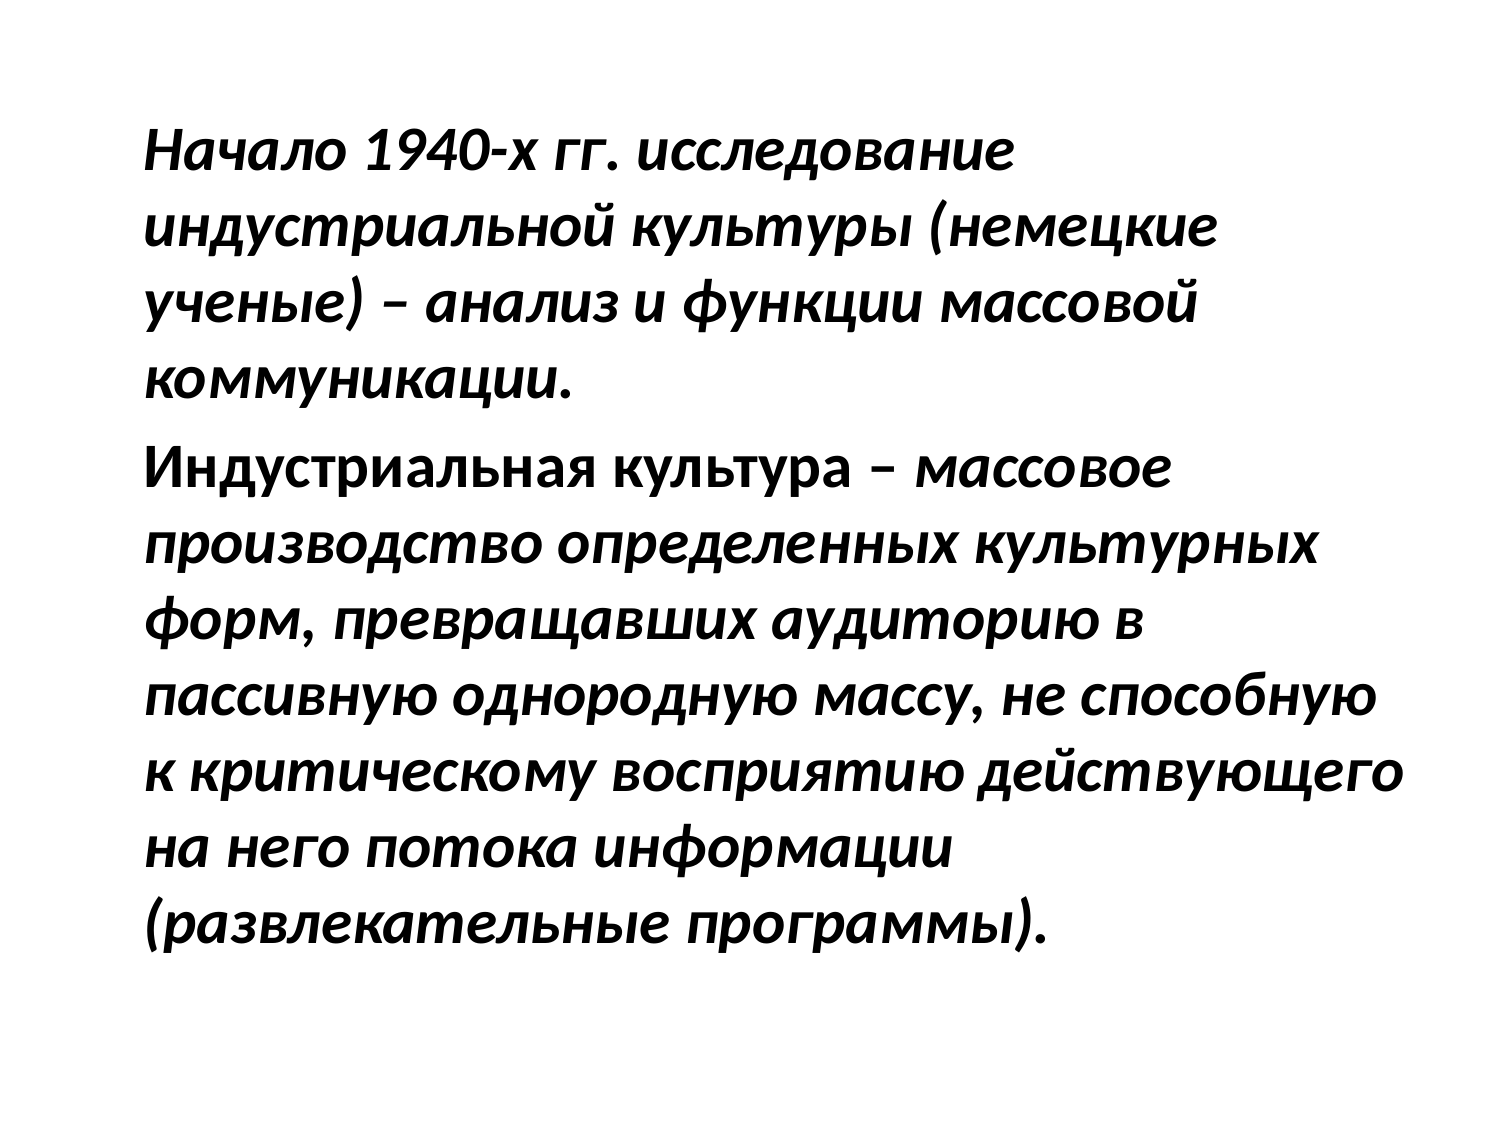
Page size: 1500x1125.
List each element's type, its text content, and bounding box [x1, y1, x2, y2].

list Начало 1940-х гг. исследование индустриальной культуры (немецкие ученые) – анализ и функции массовой коммуникации. Индустриальная культура – массовое производство определенных культурных форм, превращавших аудиторию в пассивную однородную массу, не способную к критическому восприятию действующего на него потока информации (развлекательные программы). [75, 99, 1425, 1005]
